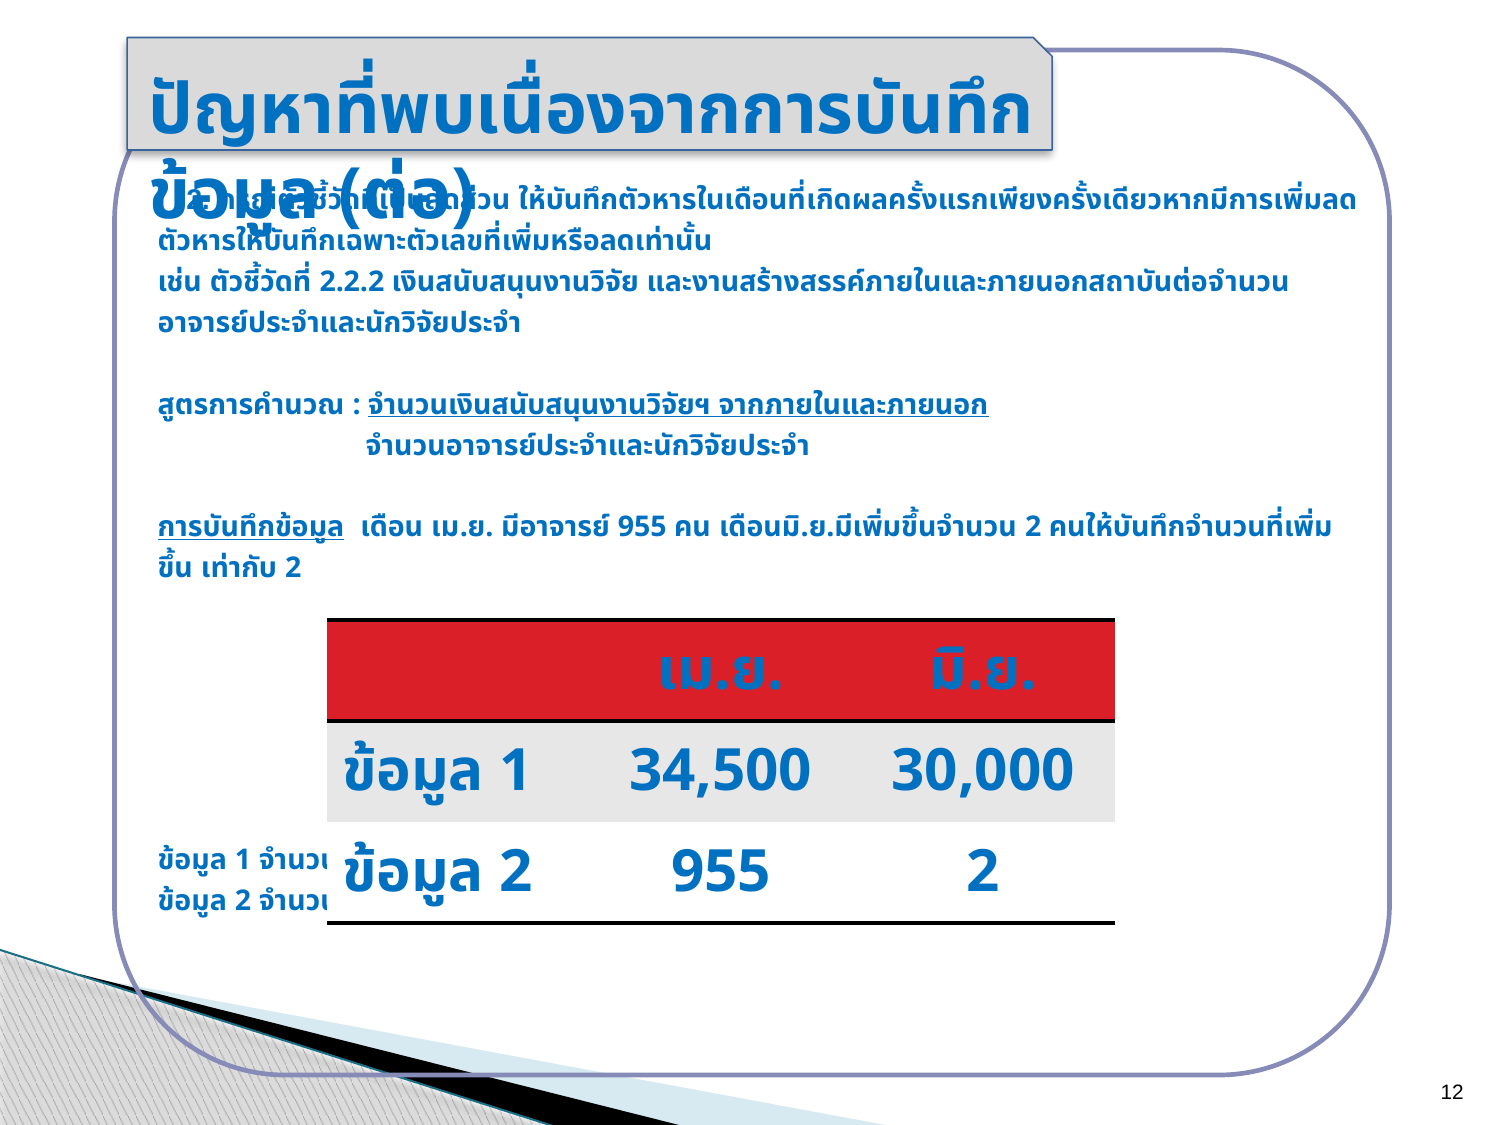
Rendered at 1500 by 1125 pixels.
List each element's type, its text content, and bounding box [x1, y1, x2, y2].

table_header [327, 622, 590, 719]
text_box [109, 45, 1395, 1001]
table_cell 2 [852, 822, 1115, 921]
text_box [126, 36, 1053, 151]
table_header เม.ย. [590, 622, 852, 719]
table_cell ข้อมูล 2 [327, 822, 590, 921]
slide_number 12 [1418, 1051, 1479, 1112]
table_cell 955 [590, 822, 852, 921]
text_box [147, 1013, 1357, 1080]
table_cell 34,500 [590, 723, 852, 822]
table_cell 30,000 [852, 723, 1115, 822]
table_header มิ.ย. [852, 622, 1115, 719]
text_box ปัญหาที่พบเนื่องจากการบันทึกข้อมูล (ต่อ) [128, 62, 1117, 150]
text_box 2. กรณีตัวชี้วัดที่เป็นสัดส่วน ให้บันทึกตัวหารในเดือนที่เกิดผลครั้งแรกเพียงครั้งเดียวหากมีการเพิ่มลดตัวหารให้บันทึกเฉพาะตัวเลขที่เพิ่มหรือลดเท่านั้น เช่น ตัวชี้วัดที่ 2.2.2 เงินสนับสนุนงานวิจัย และงานสร้างสรรค์ภายในและภายนอกสถาบันต่อจำนวนอาจารย์ประจำและนักวิจัยประจำ สูตรการคำนวณ : จำนวนเงินสนับสนุนงานวิจัยฯ จากภายในและภายนอก จำนวนอาจารย์ประจำและนักวิจัยประจำ การบันทึกข้อมูล เดือน เม.ย. มีอาจารย์ 955 คน เดือนมิ.ย.มีเพิ่มขึ้นจำนวน 2 คนให้บันทึกจำนวนที่เพิ่มขึ้น เท่ากับ 2 ข้อมูล 1 จำนวนเงินสนับสนุนงานวิจัยฯ จากภายในและภายนอก ข้อมูล 2 จำนวนอาจารย์ประจำและนักวิจัยประจำ [139, 174, 1378, 1013]
table_cell ข้อมูล 1 [327, 723, 590, 822]
